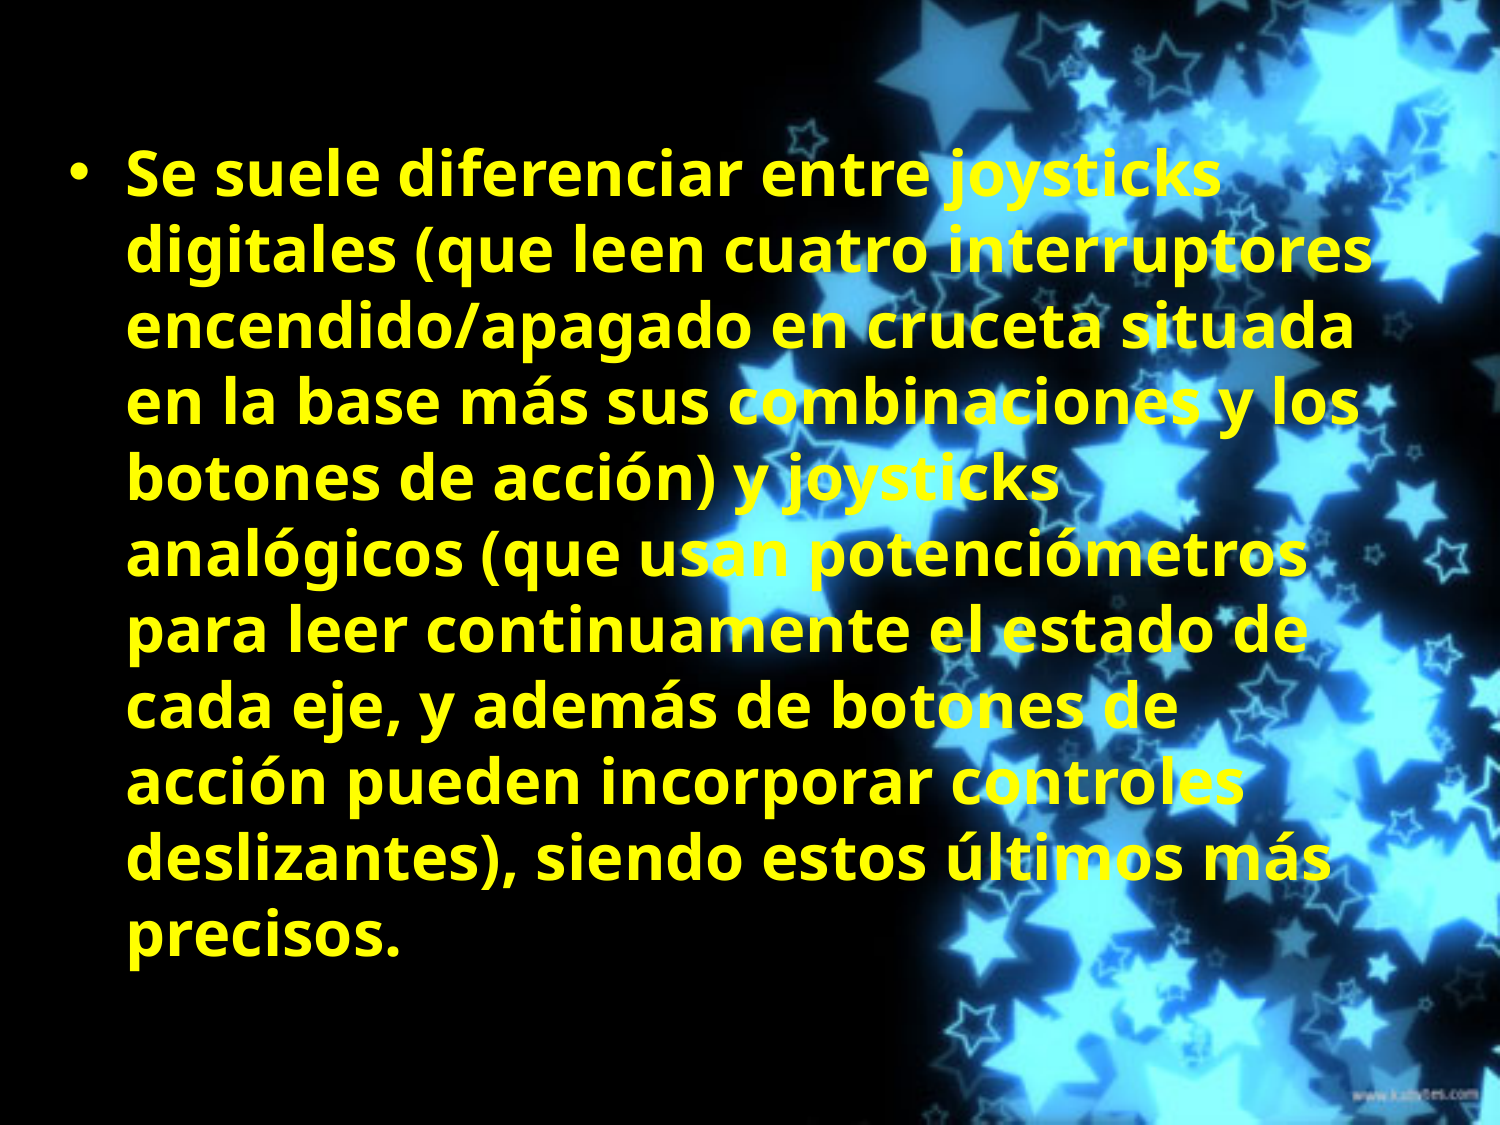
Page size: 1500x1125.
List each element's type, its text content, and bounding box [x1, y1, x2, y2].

list Se suele diferenciar entre joysticks digitales (que leen cuatro interruptores encendido/apagado en cruceta situada en la base más sus combinaciones y los botones de acción) y joysticks analógicos (que usan potenciómetros para leer continuamente el estado de cada eje, y además de botones de acción pueden incorporar controles deslizantes), siendo estos últimos más precisos. [53, 125, 1404, 994]
picture [0, 0, 1500, 1125]
